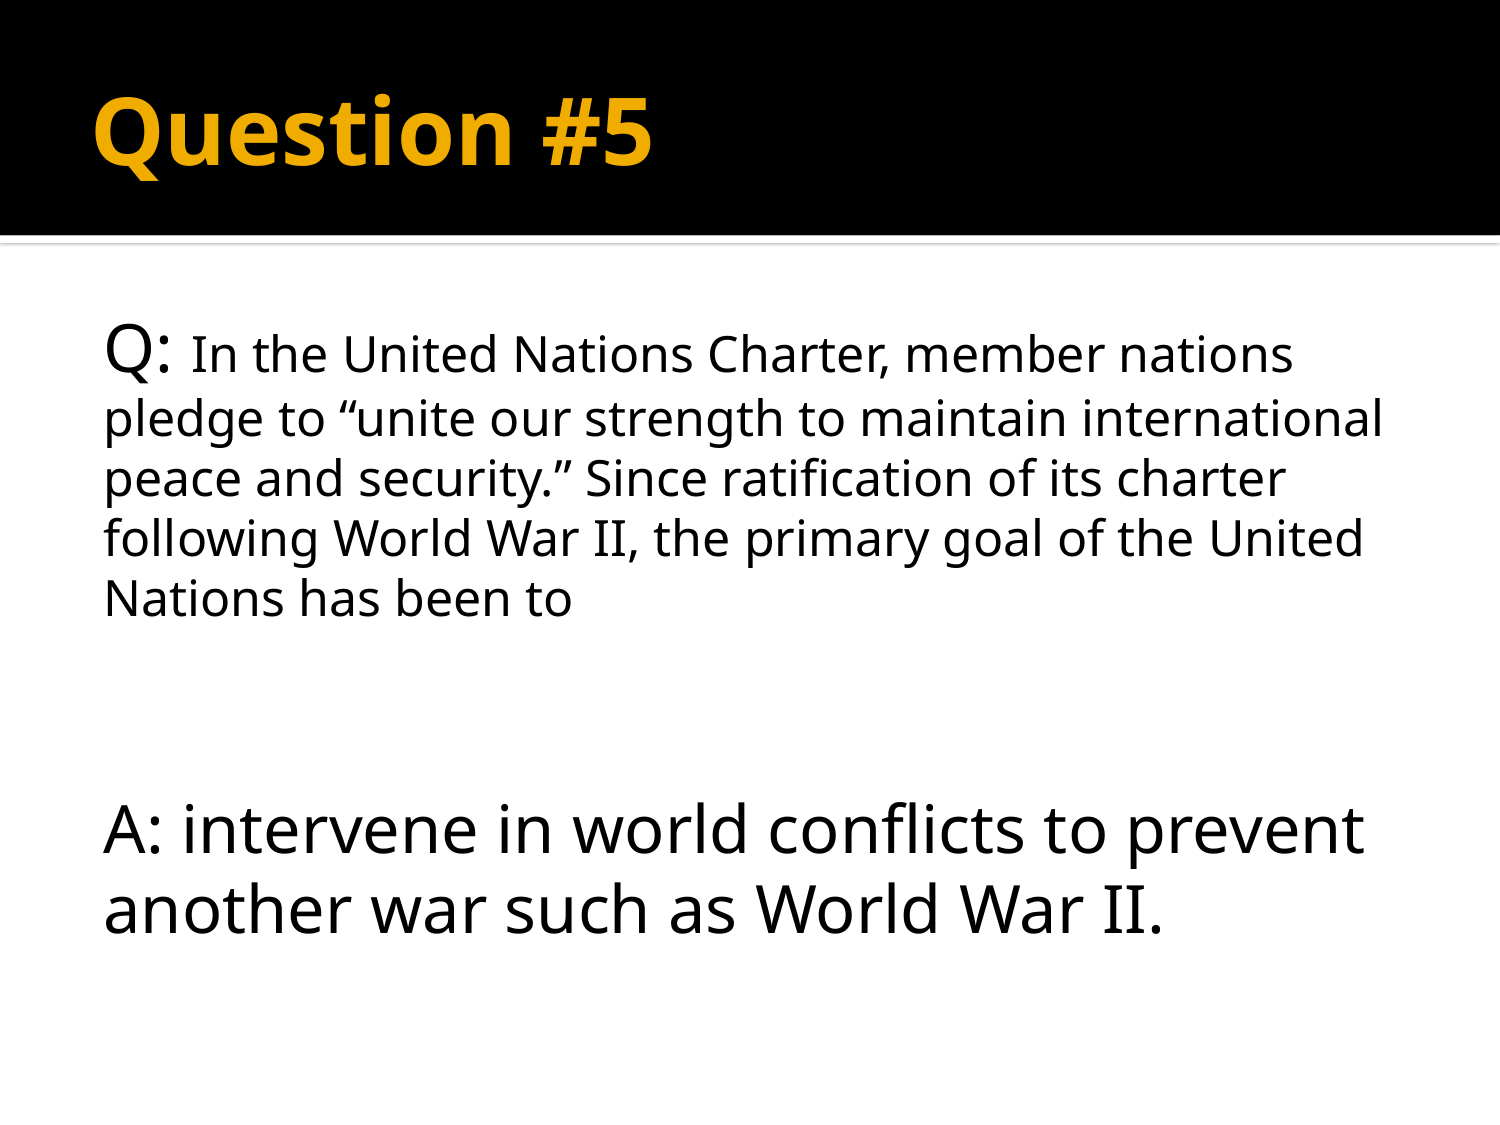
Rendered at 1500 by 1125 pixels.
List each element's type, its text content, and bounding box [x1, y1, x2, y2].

title Question #5 [75, 25, 1425, 231]
list Q: In the United Nations Charter, member nations pledge to “unite our strength to maintain international peace and security.” Since ratification of its charter following World War II, the primary goal of the United Nations has been to A: intervene in world conflicts to prevent another war such as World War II. [75, 291, 1425, 1050]
